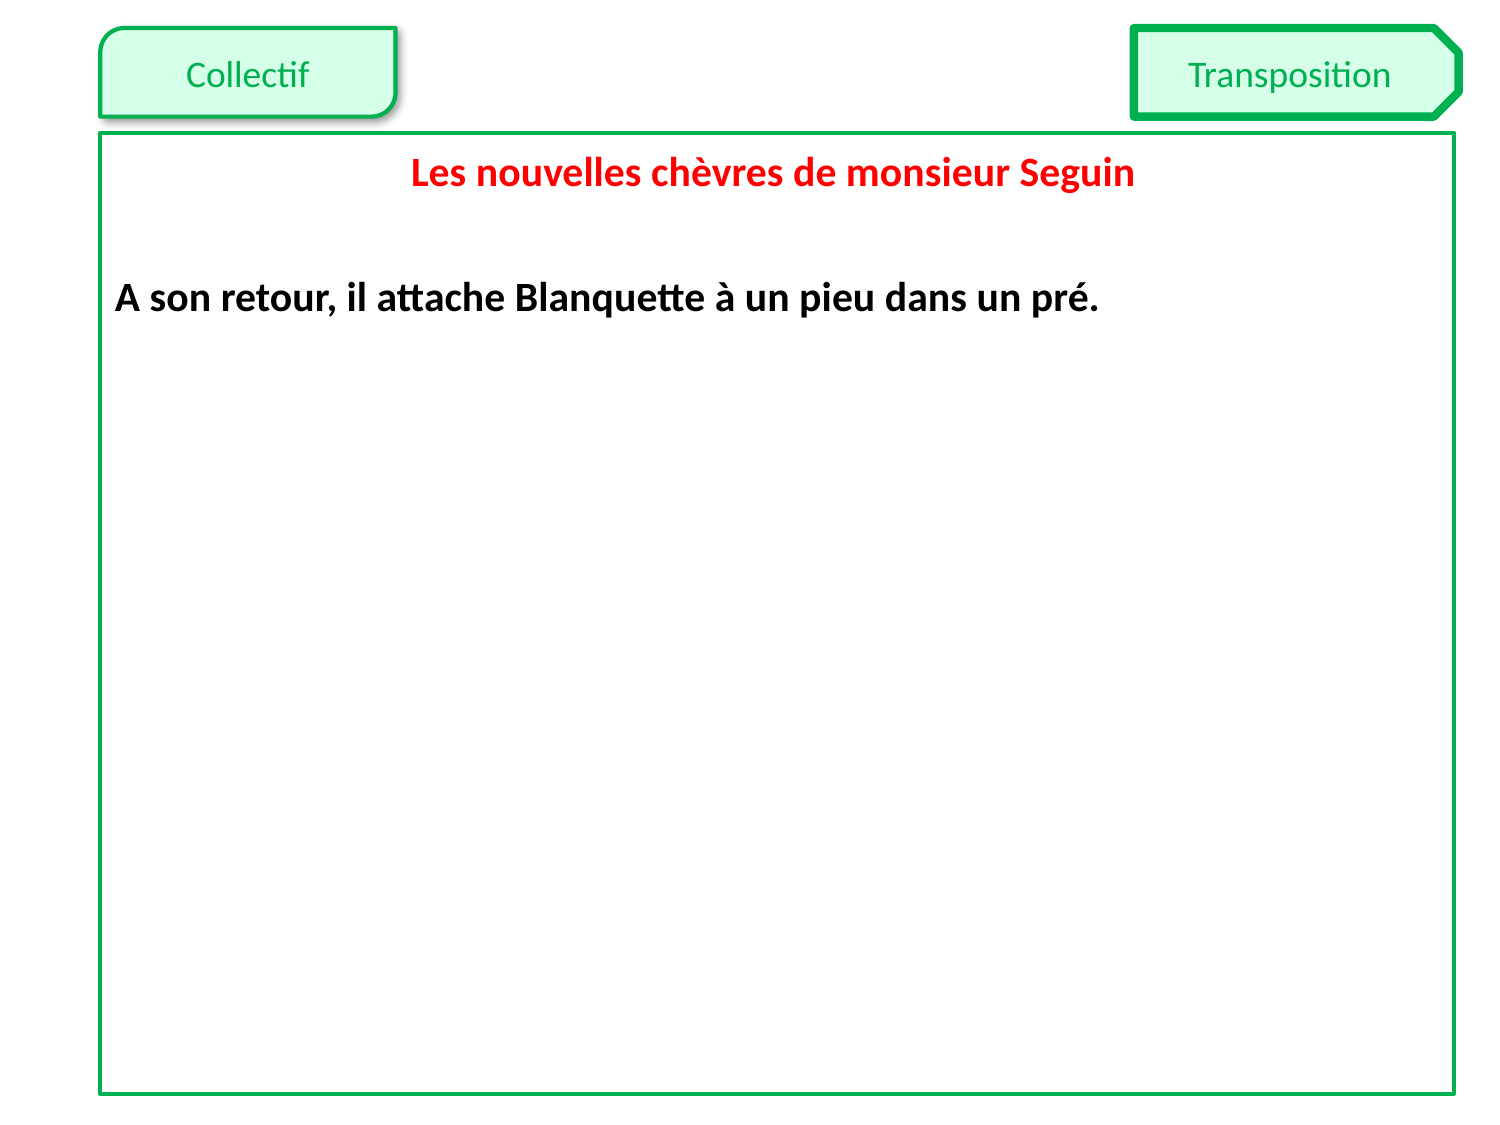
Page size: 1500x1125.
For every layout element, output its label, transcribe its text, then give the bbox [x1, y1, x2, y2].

text_box Les nouvelles chèvres de monsieur Seguin A son retour, il attache Blanquette à un pieu dans un pré. [100, 137, 1447, 402]
